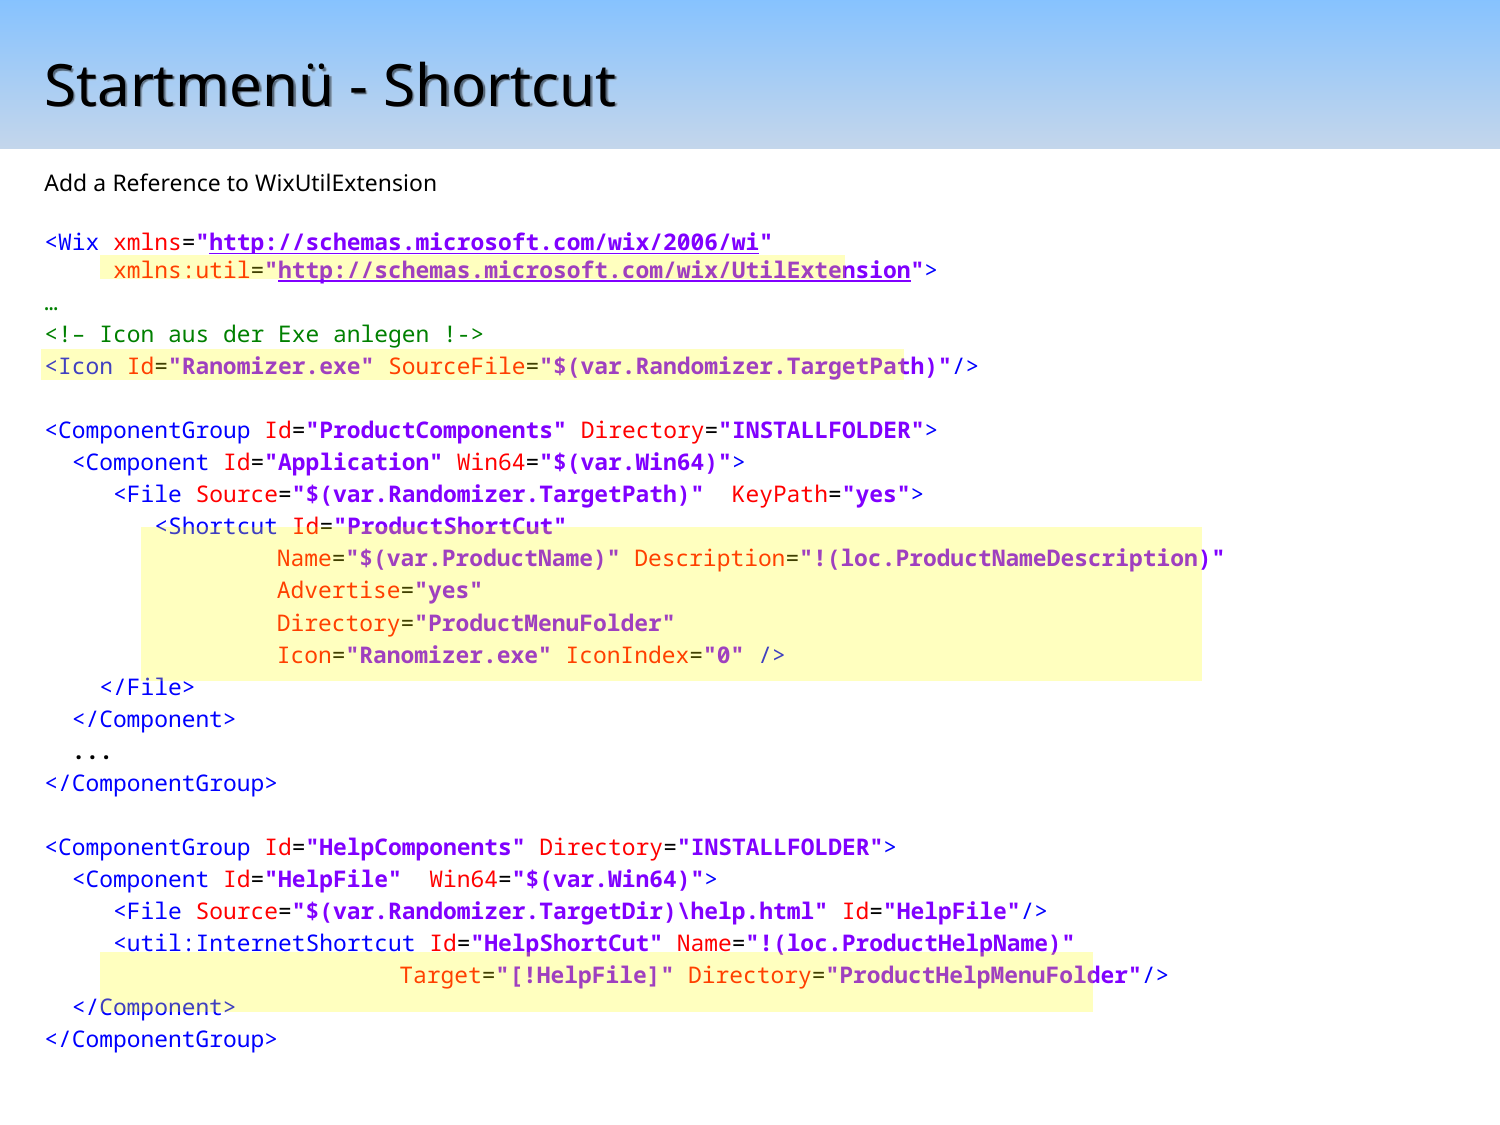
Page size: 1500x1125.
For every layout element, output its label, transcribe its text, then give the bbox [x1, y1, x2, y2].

picture [100, 951, 1093, 1012]
picture [40, 349, 904, 380]
picture [100, 255, 845, 280]
title Startmenü - Shortcut [29, 29, 1471, 138]
picture [141, 526, 1202, 681]
list Add a Reference to WixUtilExtension <Wix xmlns="http://schemas.microsoft.com/wix/2006/wi" xmlns:util="http://schemas.microsoft.com/wix/UtilExtension"> … <!– Icon aus der Exe anlegen !-> <Icon Id="Ranomizer.exe" SourceFile="$(var.Randomizer.TargetPath)"/> <ComponentGroup Id="ProductComponents" Directory="INSTALLFOLDER"> <Component Id="Application" Win64="$(var.Win64)"> <File Source="$(var.Randomizer.TargetPath)" KeyPath="yes"> <Shortcut Id="ProductShortCut" Name="$(var.ProductName)" Description="!(loc.ProductNameDescription)" Advertise="yes" Directory="ProductMenuFolder" Icon="Ranomizer.exe" IconIndex="0" /> </File> </Component> ... </ComponentGroup> <ComponentGroup Id="HelpComponents" Directory="INSTALLFOLDER"> <Component Id="HelpFile" Win64="$(var.Win64)"> <File Source="$(var.Randomizer.TargetDir)\help.html" Id="HelpFile"/> <util:InternetShortcut Id="HelpShortCut" Name="!(loc.ProductHelpName)" Target="[!HelpFile]" Directory="ProductHelpMenuFolder"/> </Component> </ComponentGroup> [29, 160, 1471, 1125]
